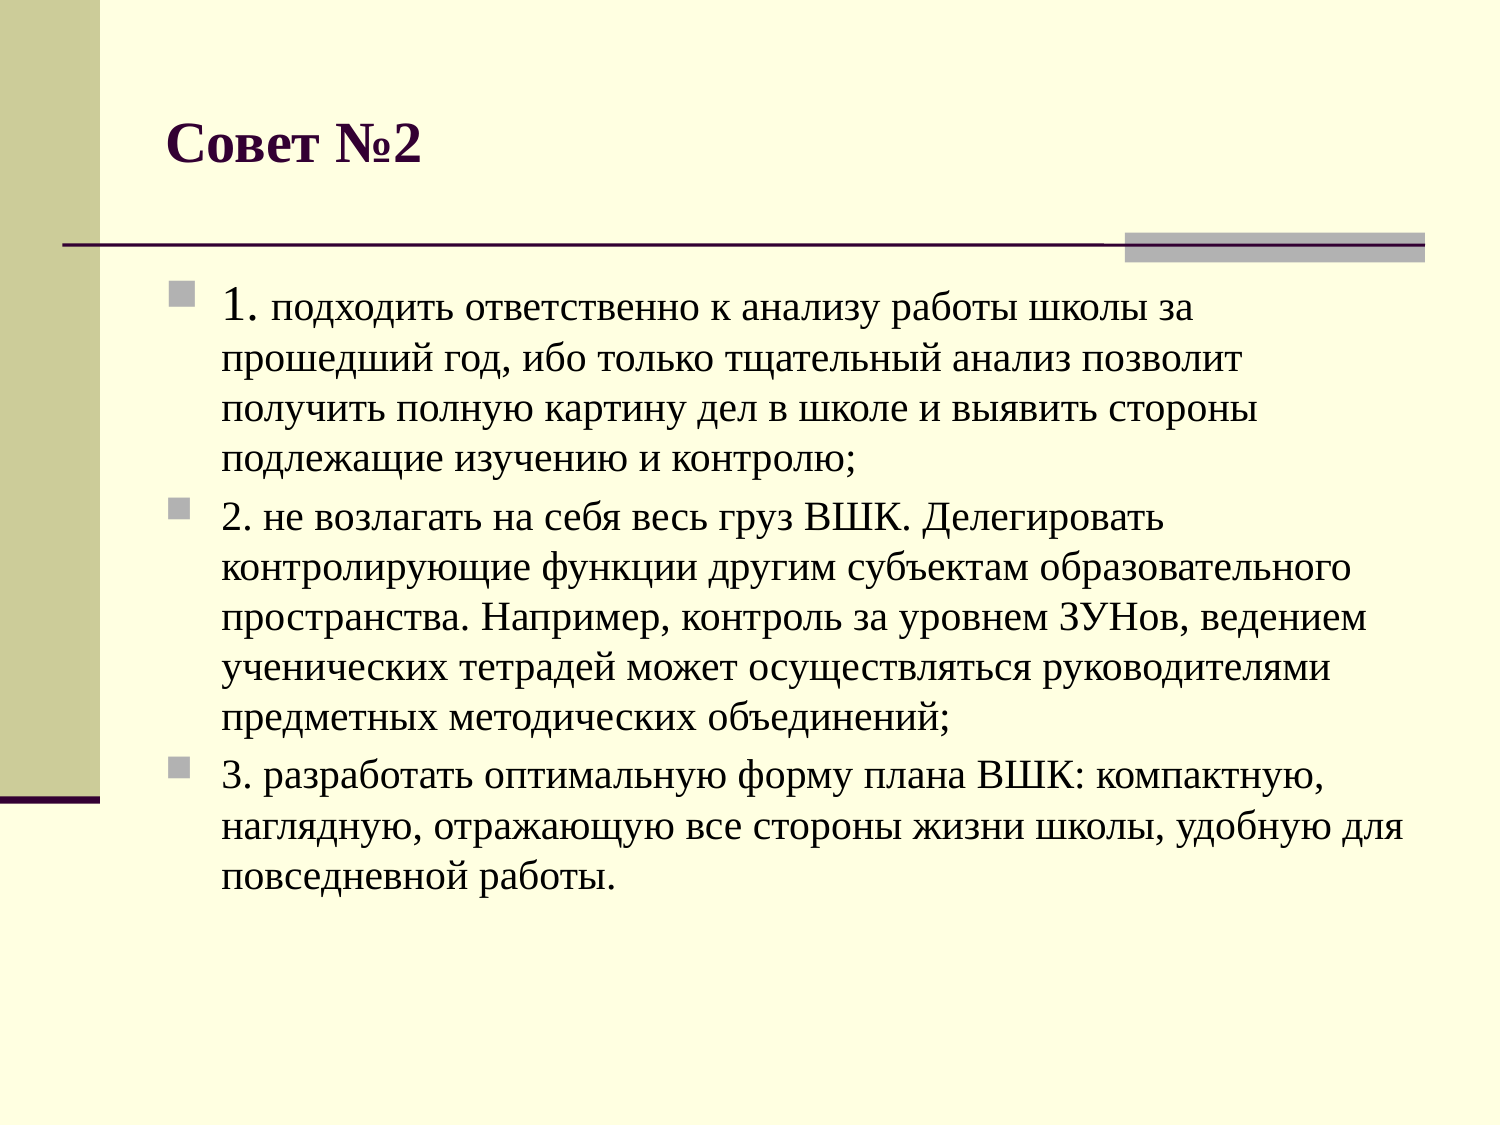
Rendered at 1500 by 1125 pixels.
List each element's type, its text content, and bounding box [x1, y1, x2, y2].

title Совет №2 [150, 45, 1425, 234]
list 1. подходить ответственно к анализу работы школы за прошедший год, ибо только тщательный анализ позволит получить полную картину дел в школе и выявить стороны подлежащие изучению и контролю; 2. не возлагать на себя весь груз ВШК. Делегировать контролирующие функции другим субъектам образовательного пространства. Например, контроль за уровнем ЗУНов, ведением ученических тетрадей может осуществляться руководителями предметных методических объединений; 3. разработать оптимальную форму плана ВШК: компактную, наглядную, отражающую все стороны жизни школы, удобную для повседневной работы. [150, 262, 1425, 1006]
